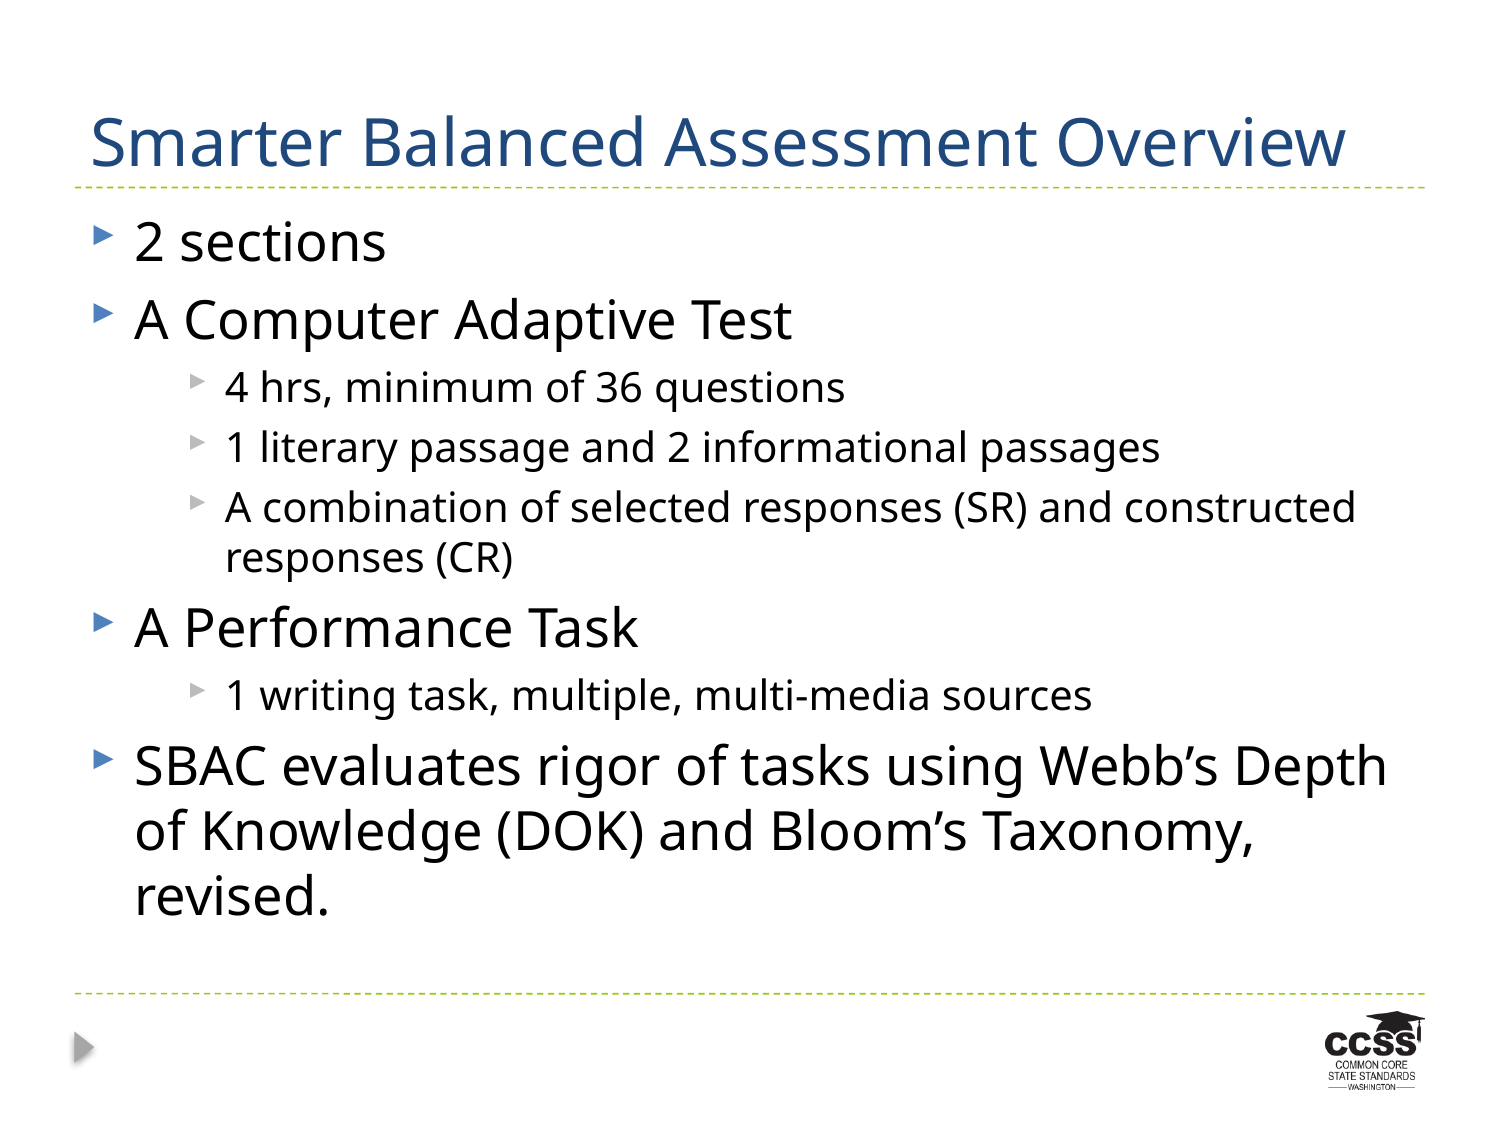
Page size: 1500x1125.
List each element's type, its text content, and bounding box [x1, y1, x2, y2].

list 2 sections A Computer Adaptive Test 4 hrs, minimum of 36 questions 1 literary passage and 2 informational passages A combination of selected responses (SR) and constructed responses (CR) A Performance Task 1 writing task, multiple, multi-media sources SBAC evaluates rigor of tasks using Webb’s Depth of Knowledge (DOK) and Bloom’s Taxonomy, revised. [75, 200, 1425, 1010]
title Smarter Balanced Assessment Overview [75, 24, 1425, 188]
picture [1325, 1011, 1425, 1090]
